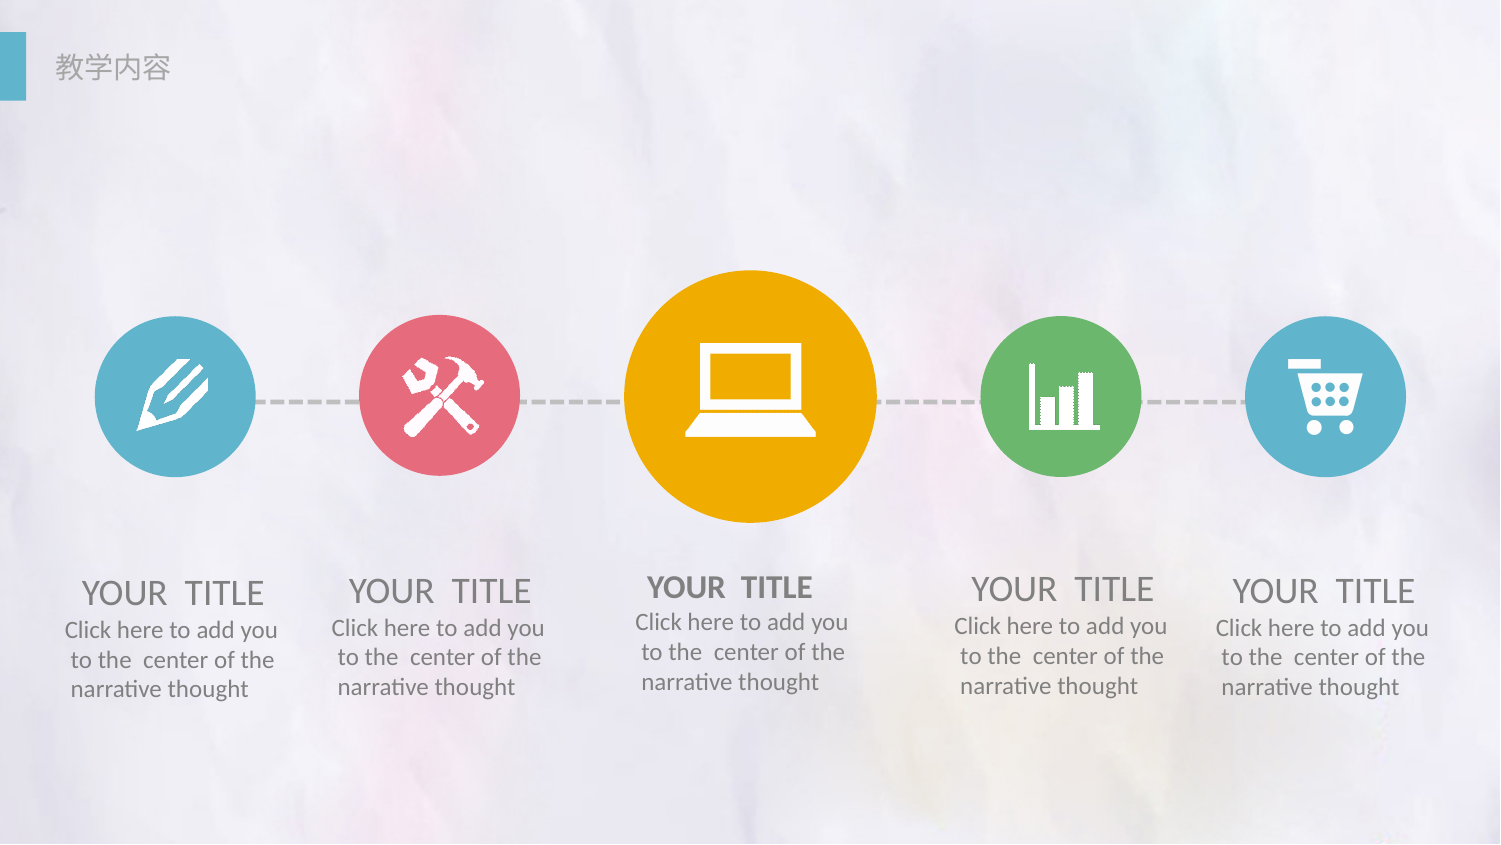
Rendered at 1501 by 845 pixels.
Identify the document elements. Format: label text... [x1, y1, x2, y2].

picture [0, 0, 1500, 844]
text_box YOUR TITLE Click here to add you to the center of the narrative thought [53, 562, 291, 709]
text_box YOUR TITLE Click here to add you to the center of the narrative thought [624, 559, 861, 701]
text_box YOUR TITLE Click here to add you to the center of the narrative thought [320, 560, 557, 707]
text_box YOUR TITLE Click here to add you to the center of the narrative thought [1204, 560, 1442, 707]
text_box [1245, 316, 1407, 478]
text_box [94, 316, 256, 478]
text_box [980, 316, 1142, 477]
text_box YOUR TITLE Click here to add you to the center of the narrative thought [943, 558, 1180, 705]
text_box [359, 314, 521, 476]
text_box [624, 270, 877, 523]
